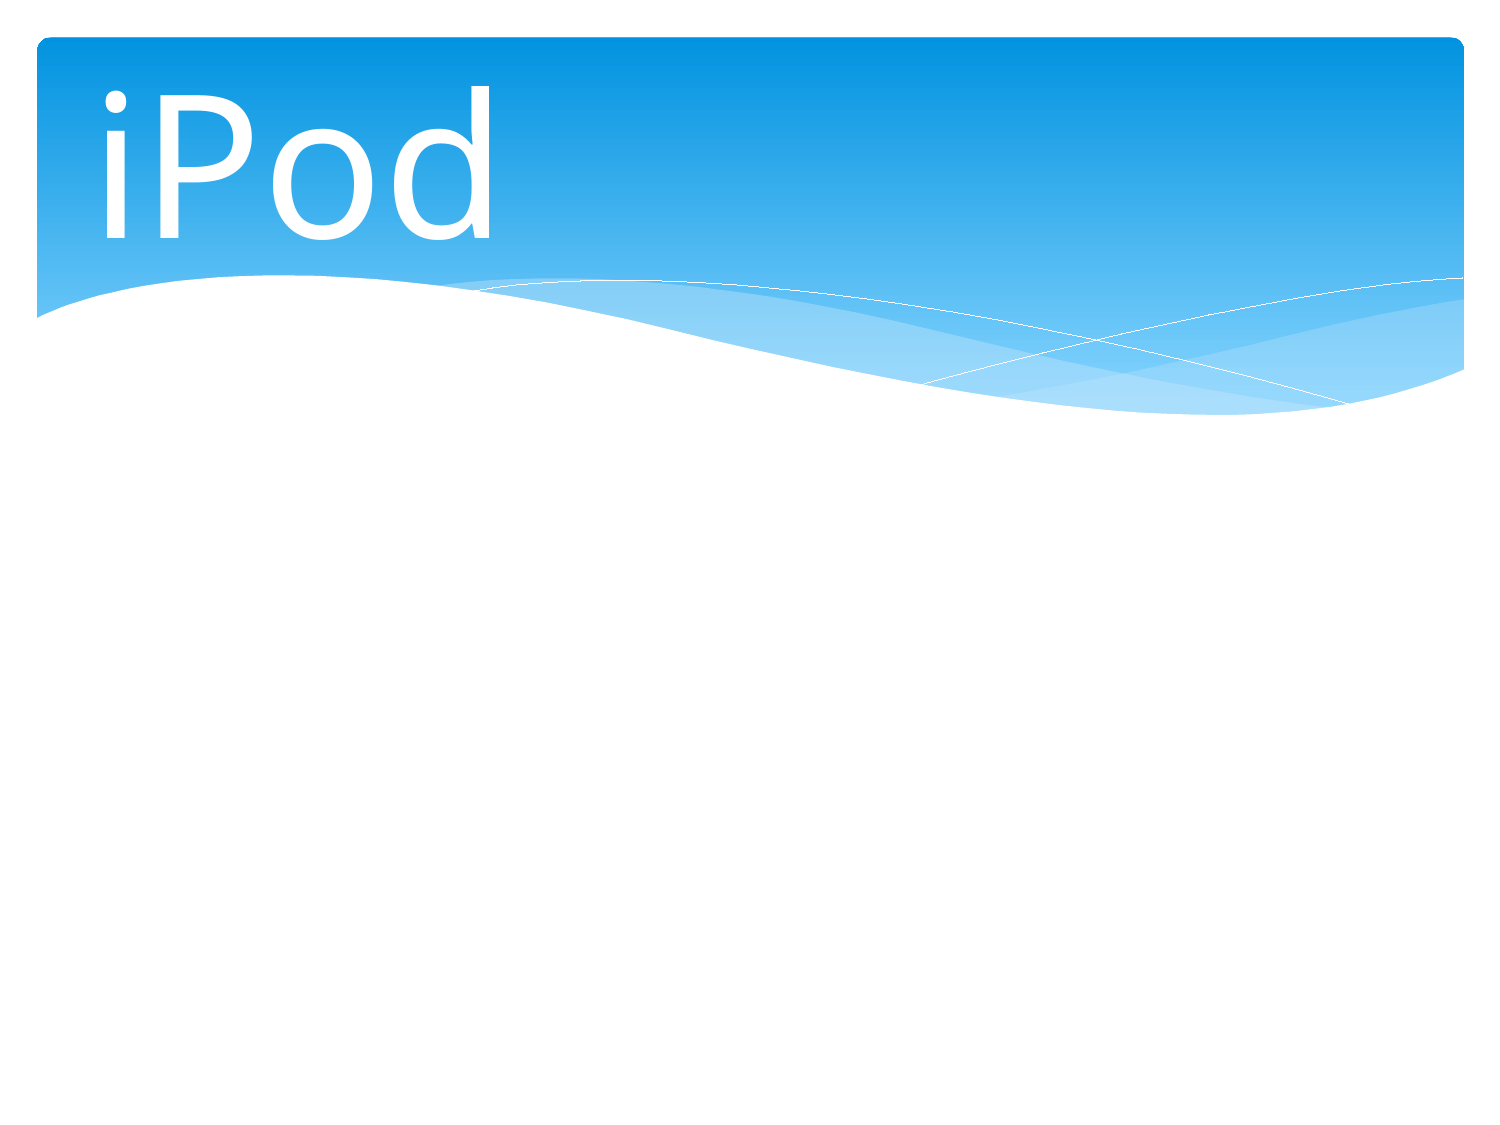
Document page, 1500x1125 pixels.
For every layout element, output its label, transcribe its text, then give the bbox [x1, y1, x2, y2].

title iPod [75, 55, 1425, 261]
